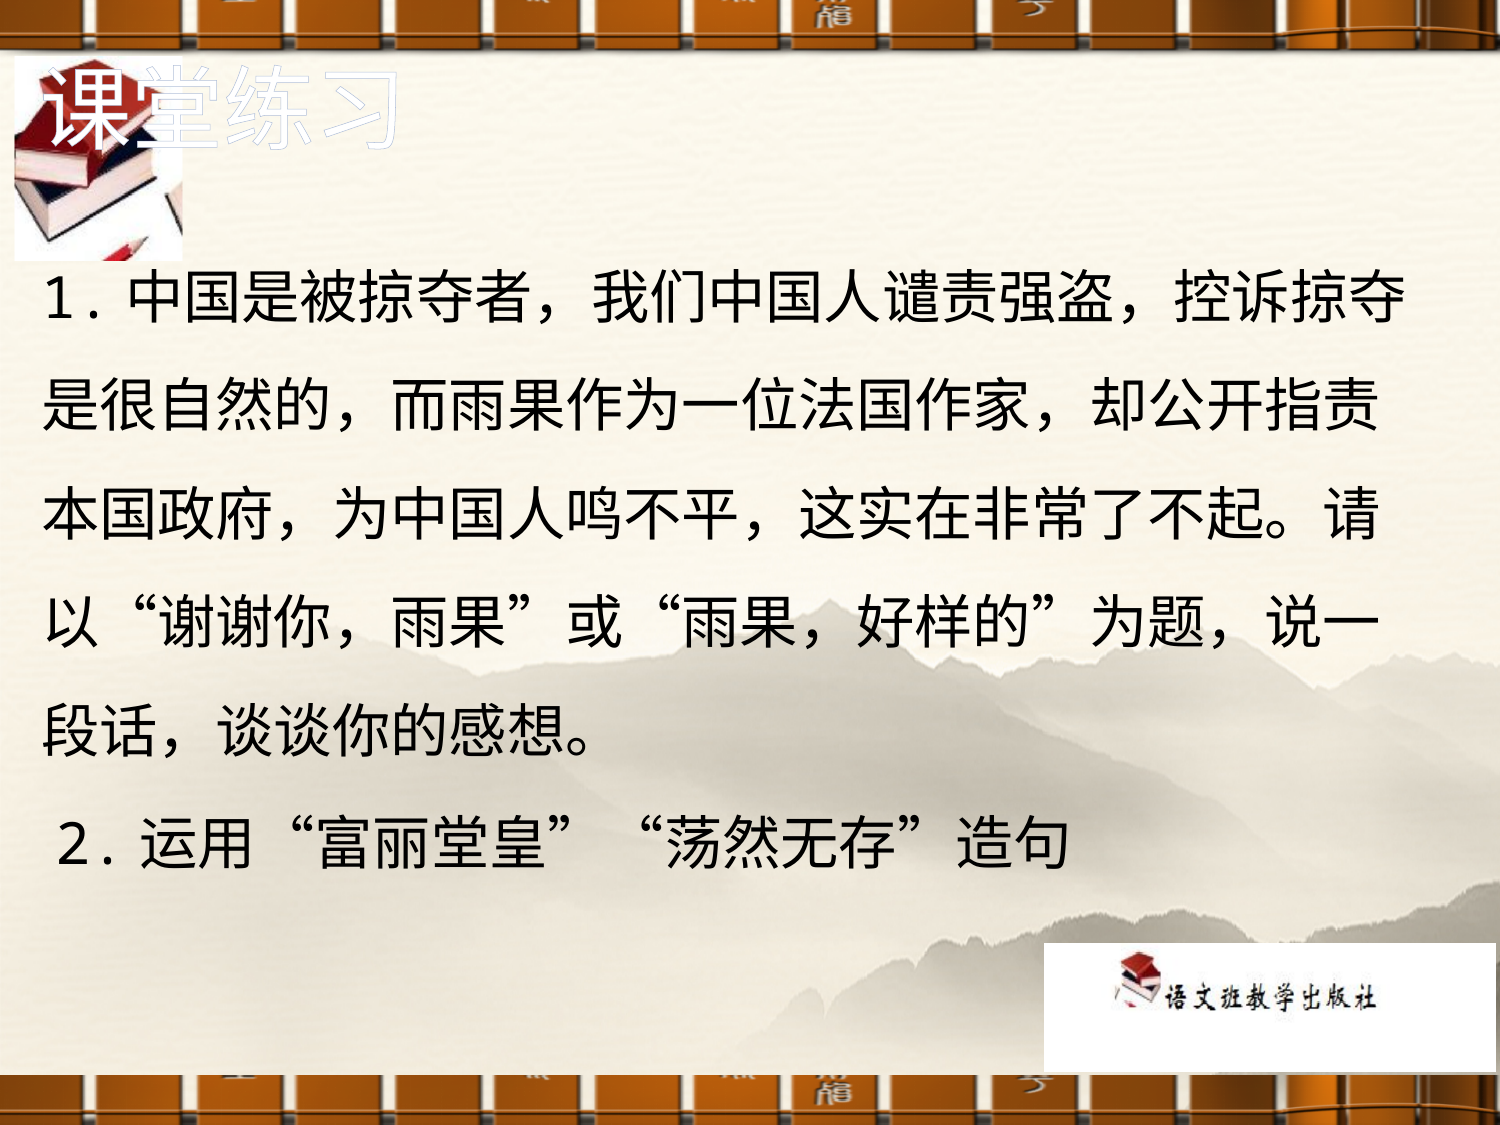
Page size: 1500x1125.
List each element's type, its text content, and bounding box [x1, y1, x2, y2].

text_box 1.中国是被掠夺者，我们中国人谴责强盗，控诉掠夺是很自然的，而雨果作为一位法国作家，却公开指责本国政府，为中国人鸣不平，这实在非常了不起。请以“谢谢你，雨果”或“雨果，好样的”为题，说一段话，谈谈你的感想。 [26, 214, 1450, 772]
text_box 课堂练习 [24, 43, 585, 169]
text_box 2.运用“富丽堂皇”“荡然无存”造句 [41, 798, 1376, 884]
picture [0, 0, 1500, 1125]
